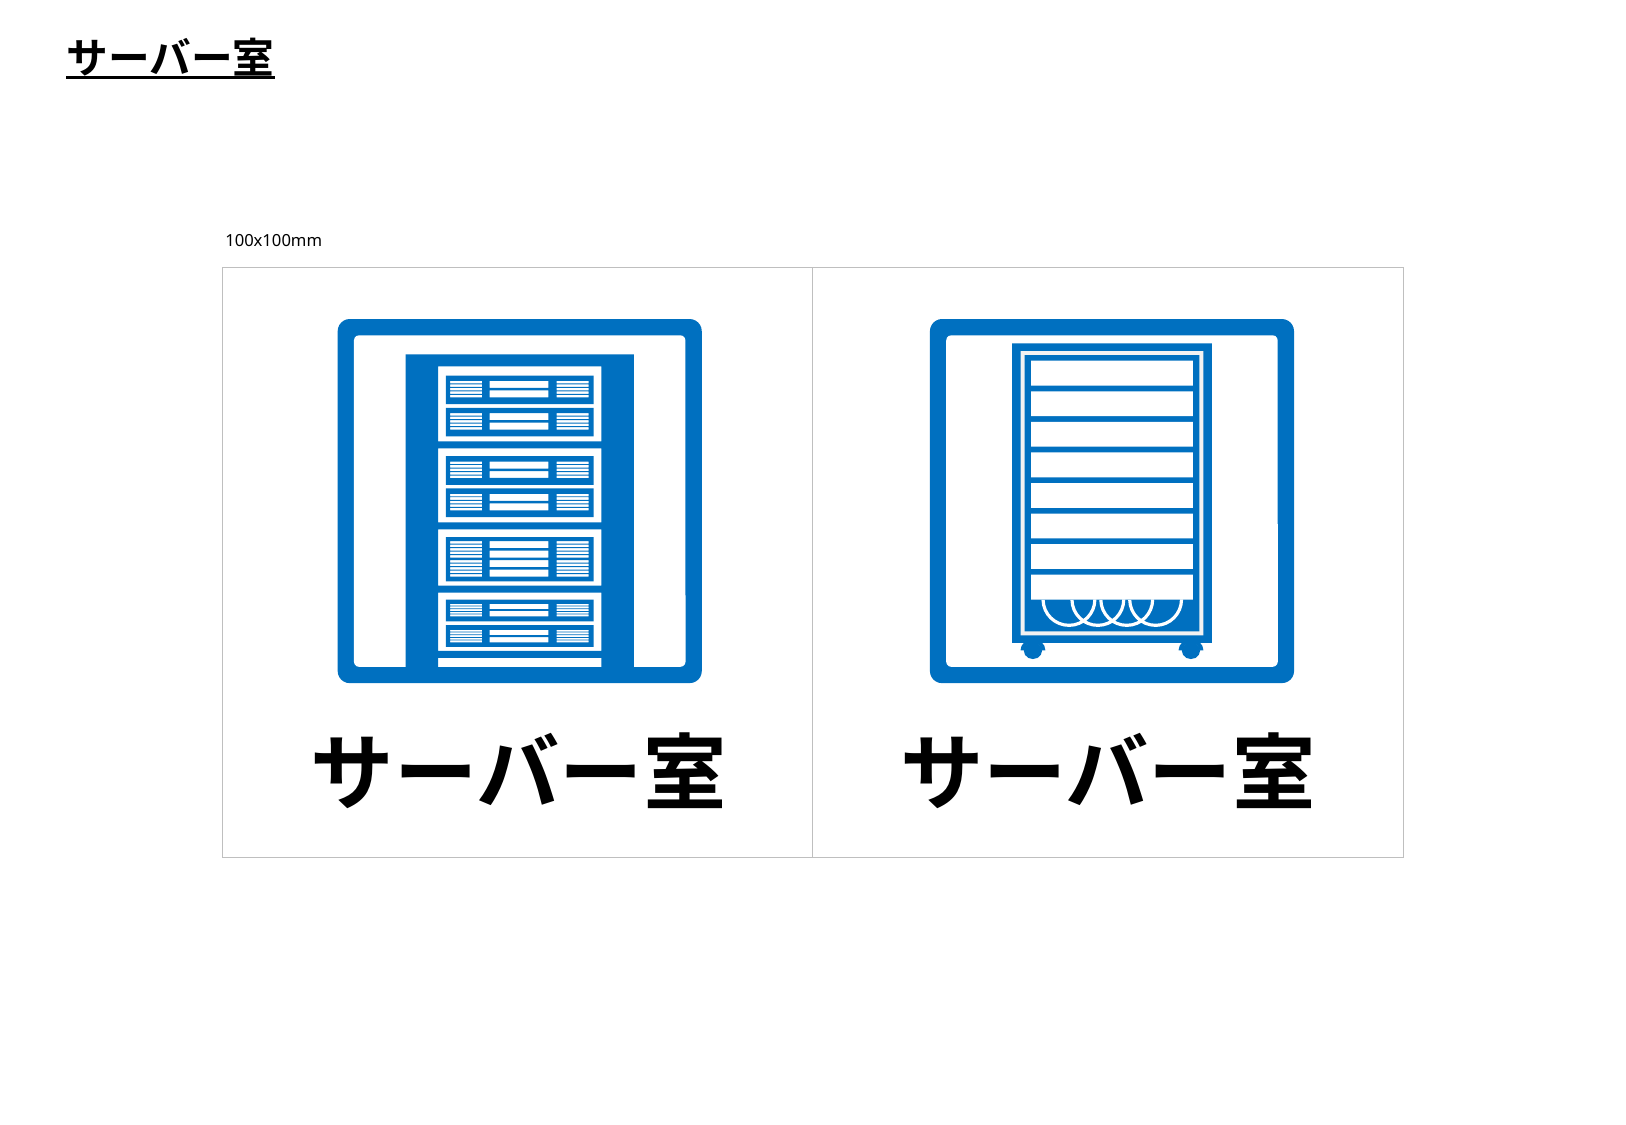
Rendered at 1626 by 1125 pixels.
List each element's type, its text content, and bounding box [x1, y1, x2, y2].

text_box サーバー室 [51, 24, 290, 89]
text_box 100x100mm [225, 229, 323, 250]
text_box [221, 266, 811, 859]
text_box [811, 266, 1404, 859]
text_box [929, 318, 1295, 684]
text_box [337, 318, 702, 684]
text_box サーバー室 [885, 712, 1331, 828]
text_box サーバー室 [295, 712, 742, 828]
